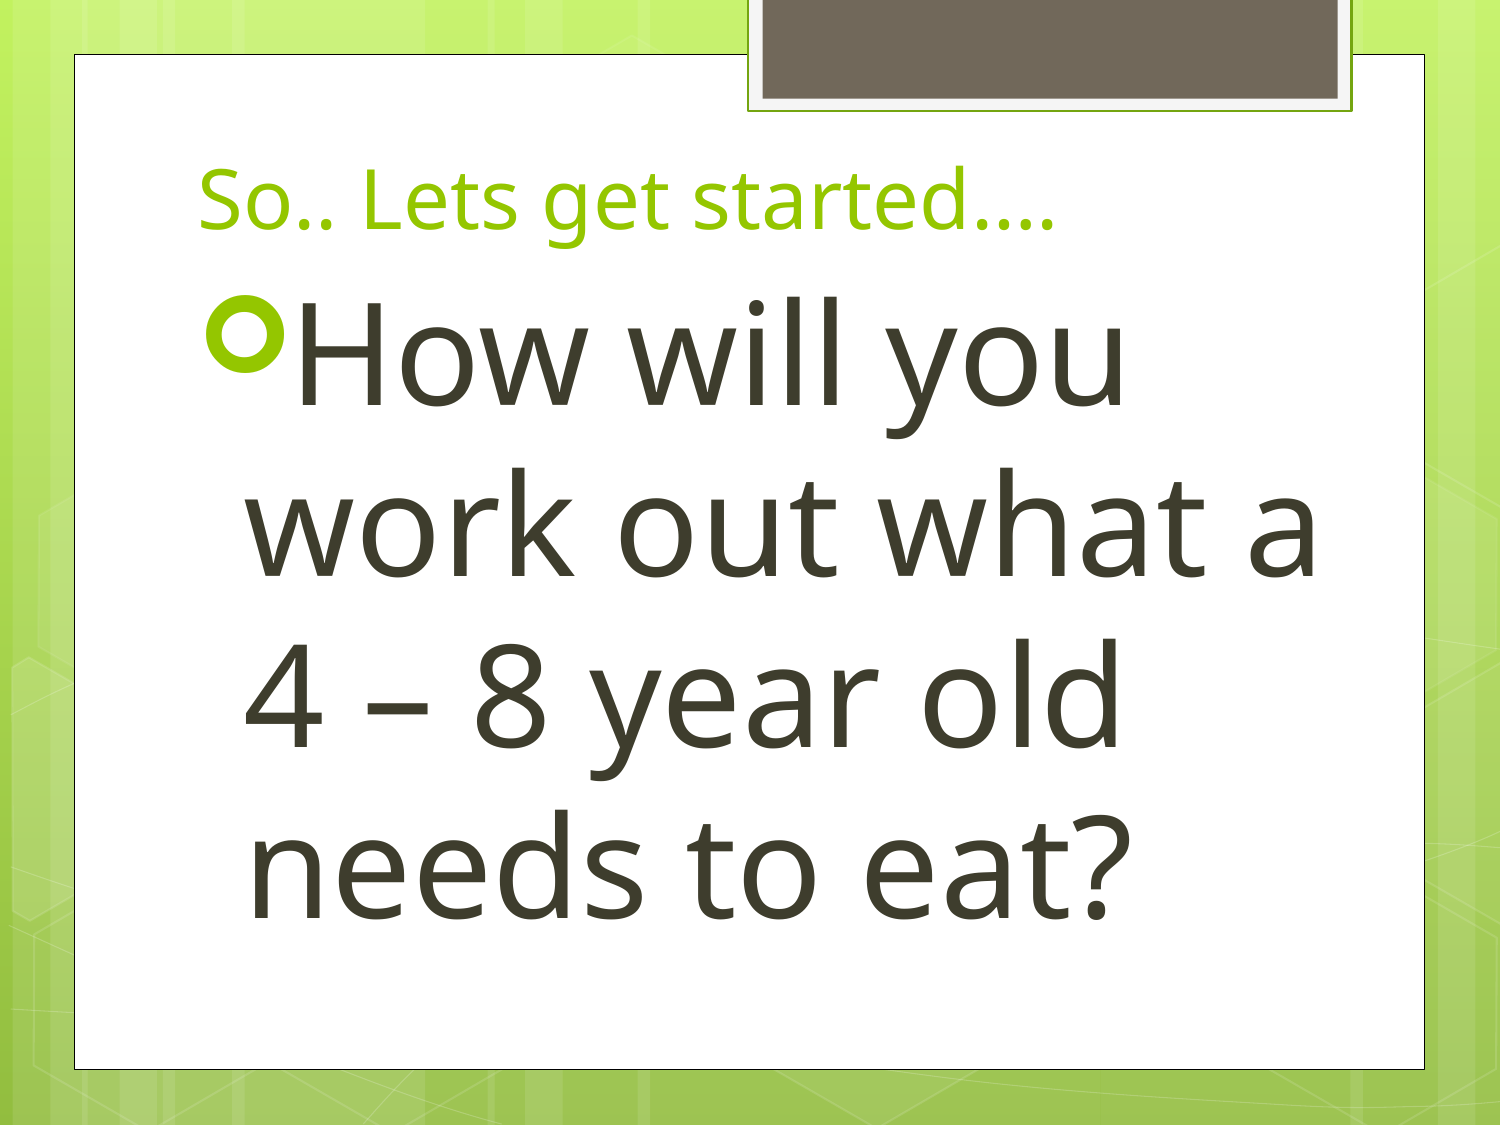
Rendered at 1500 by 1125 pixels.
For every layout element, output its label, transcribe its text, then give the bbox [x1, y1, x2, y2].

title So.. Lets get started…. [183, 66, 1336, 254]
list How will you work out what a 4 – 8 year old needs to eat? [171, 255, 1341, 957]
